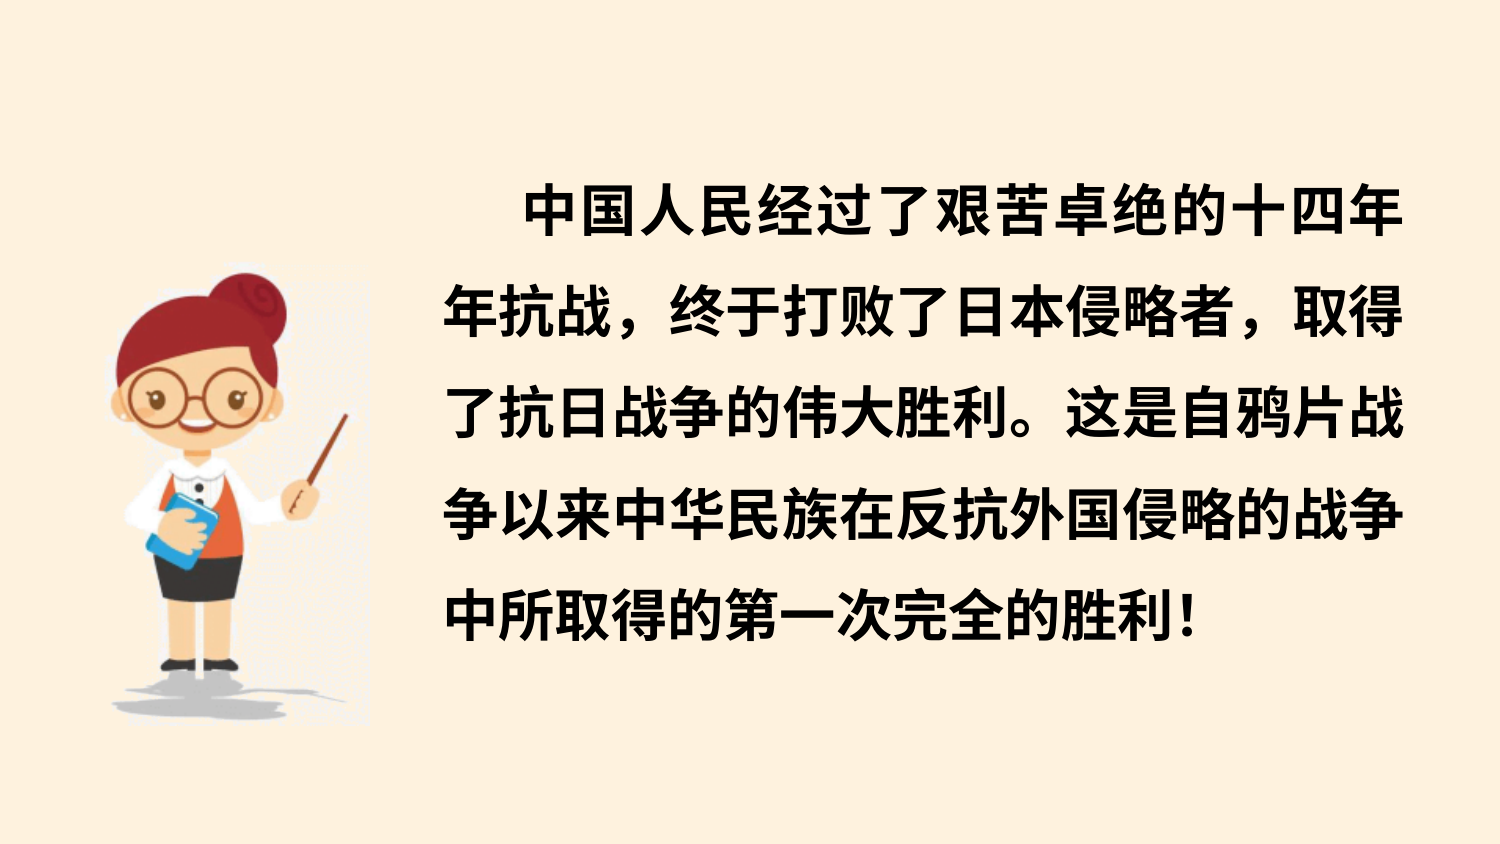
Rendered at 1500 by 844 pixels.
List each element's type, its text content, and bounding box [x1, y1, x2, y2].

picture [0, 0, 1500, 844]
text_box 中国人民经过了艰苦卓绝的十四年年抗战，终于打败了日本侵略者，取得了抗日战争的伟大胜利。这是自鸦片战争以来中华民族在反抗外国侵略的战争中所取得的第一次完全的胜利！ [430, 135, 1417, 654]
